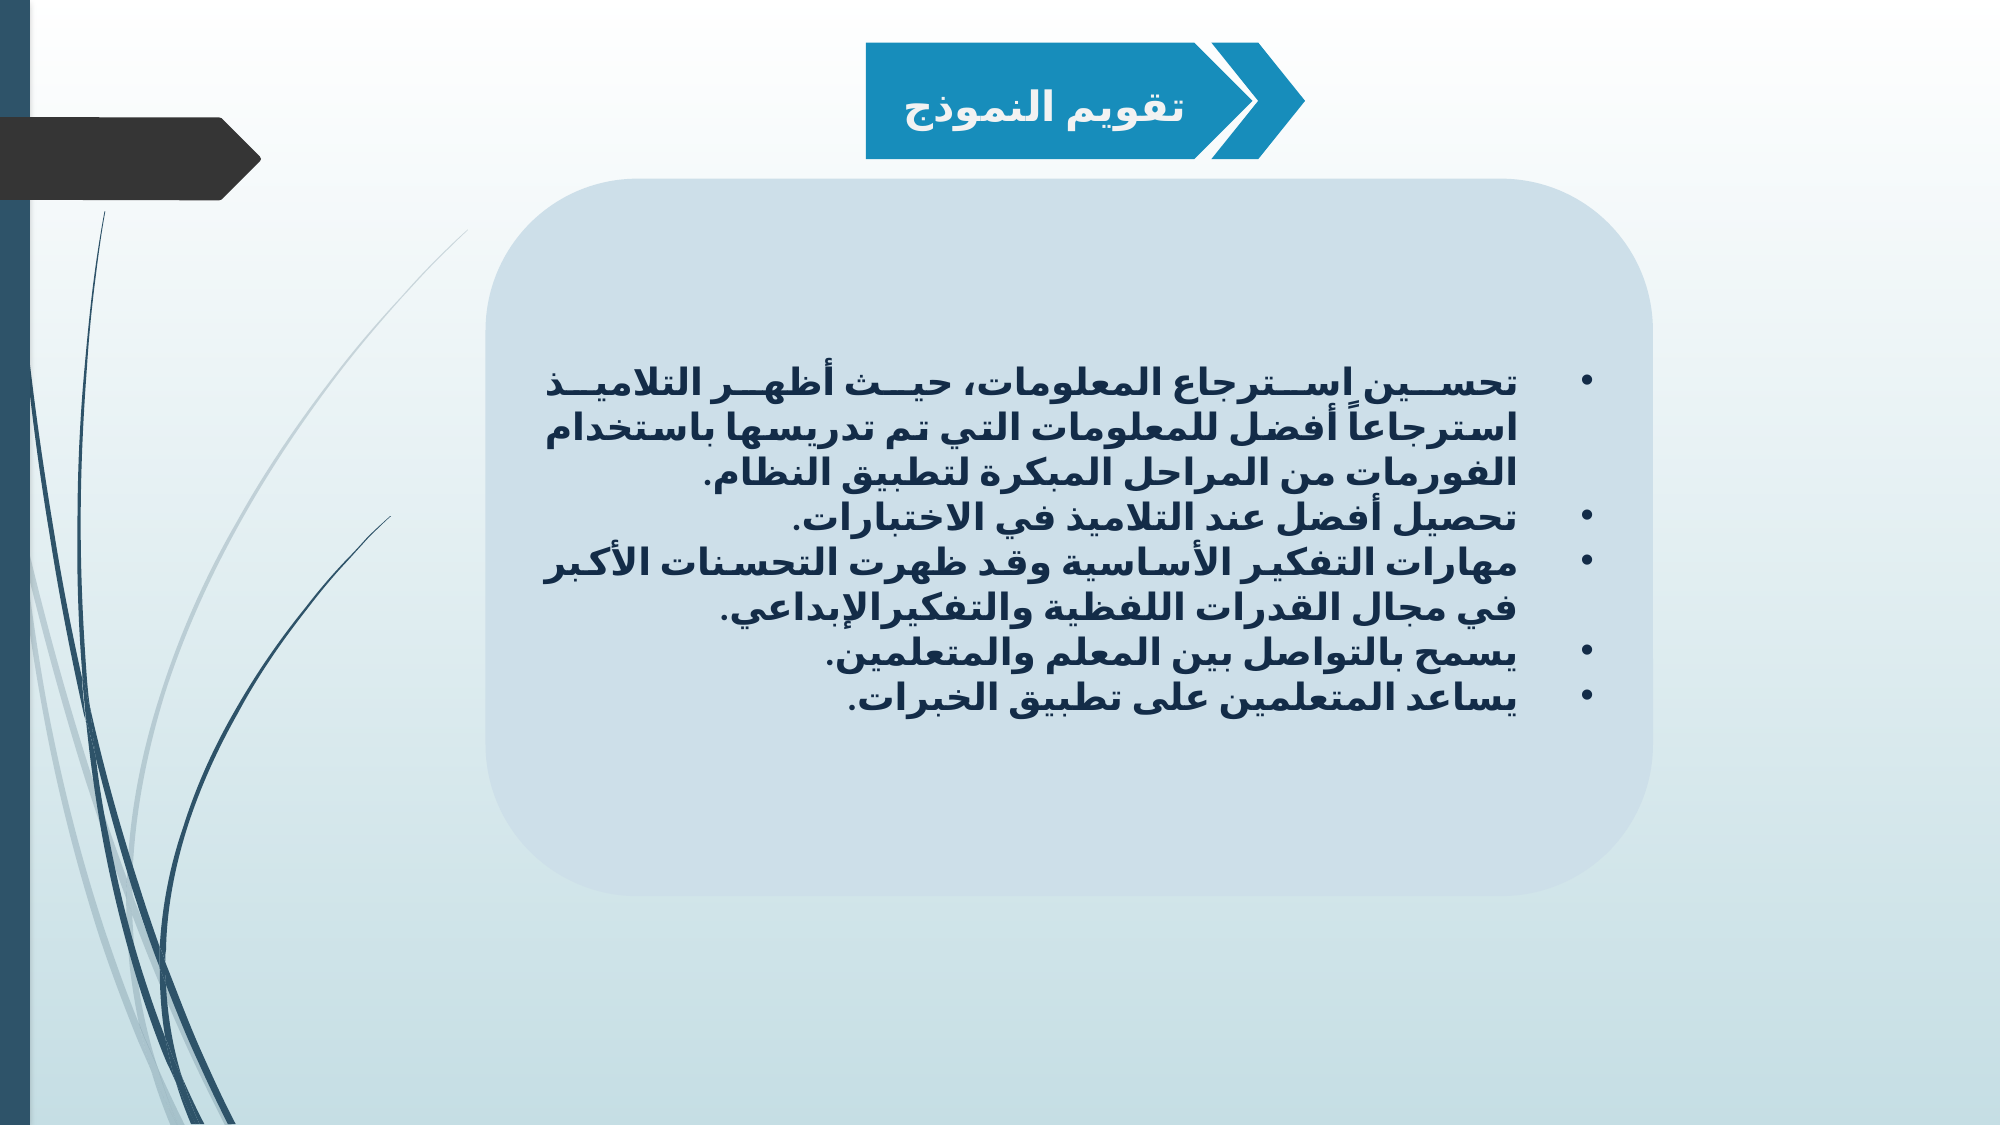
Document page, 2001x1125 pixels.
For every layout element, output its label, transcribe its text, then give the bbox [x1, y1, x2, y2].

text_box تقويم النموذج [864, 41, 1254, 161]
text_box تحسين استرجاع المعلومات، حيث أظهر التلاميذ استرجاعاً أفضل للمعلومات التي تم تدريسها باستخدام الفورمات من المراحل المبكرة لتطبيق النظام. تحصيل أفضل عند التلاميذ في الاختبارات. مهارات التفكير الأساسية وقد ظهرت التحسنات الأكبر في مجال القدرات اللفظية والتفكيرالإبداعي. يسمح بالتواصل بين المعلم والمتعلمين. يساعد المتعلمين على تطبيق الخبرات. [484, 177, 1655, 898]
text_box [1210, 41, 1307, 161]
